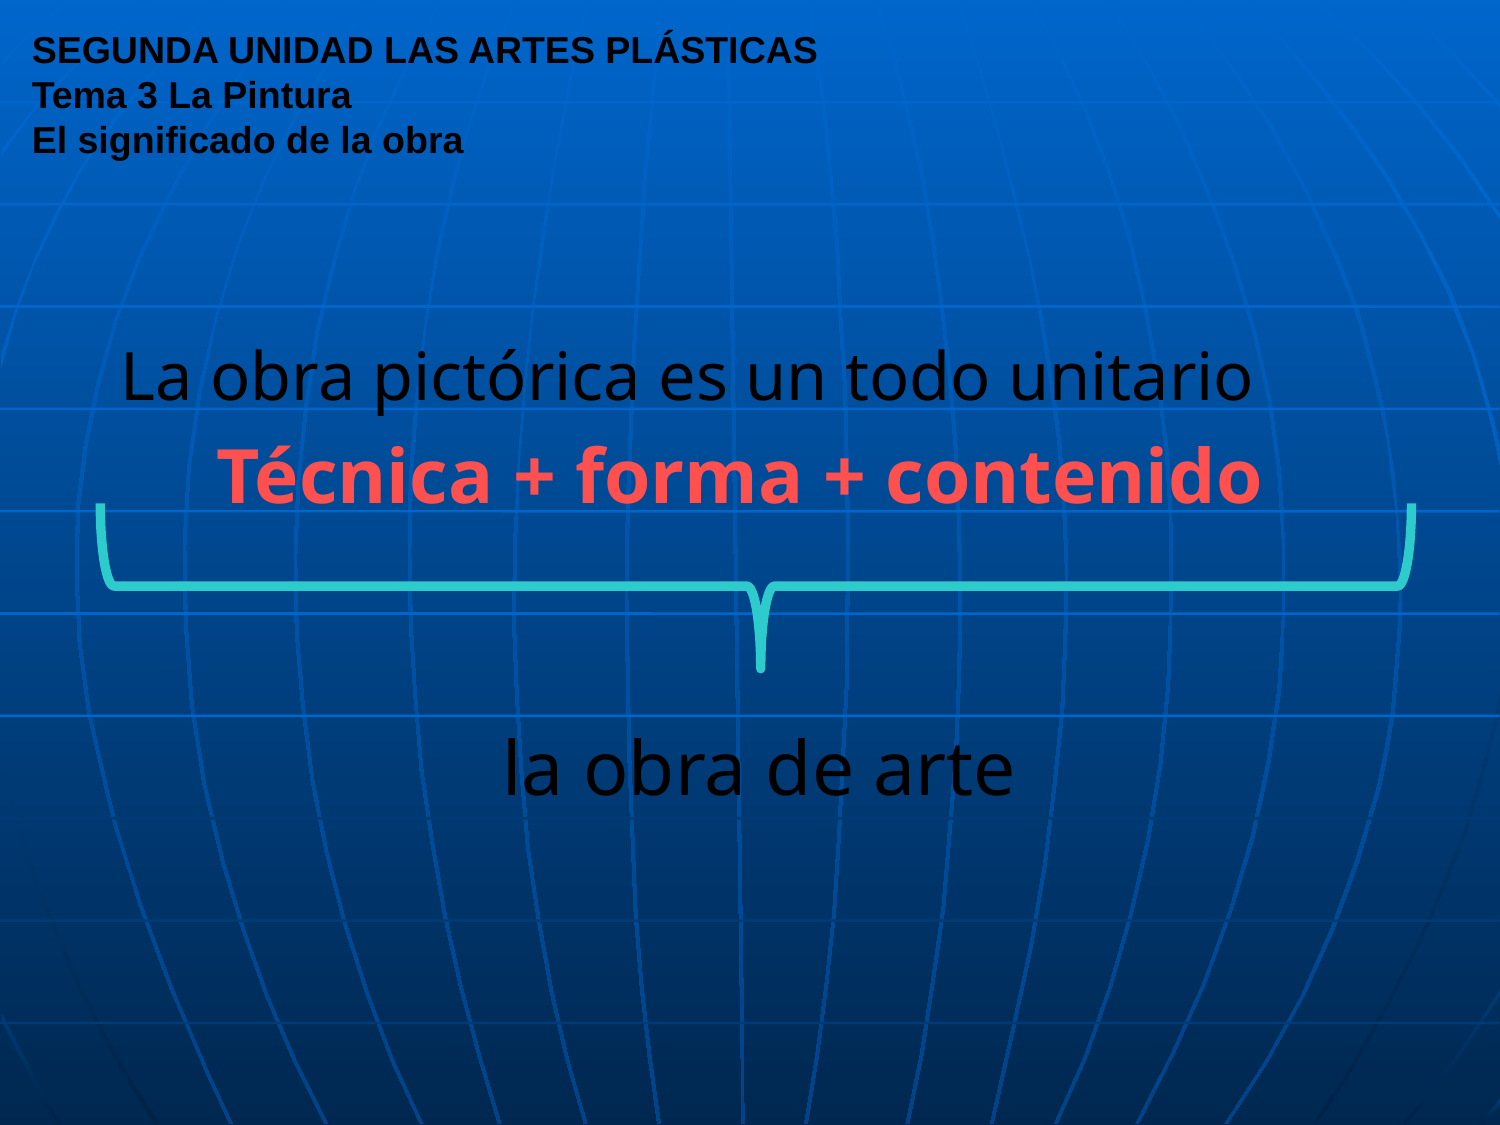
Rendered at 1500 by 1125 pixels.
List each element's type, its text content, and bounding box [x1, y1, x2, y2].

list La obra pictórica es un todo unitario Técnica + forma + contenido la obra de arte [88, 326, 1412, 835]
title SEGUNDA UNIDAD LAS ARTES PLÁSTICAS Tema 3 La Pintura El significado de la obra [0, 0, 851, 188]
text_box [99, 503, 1413, 670]
